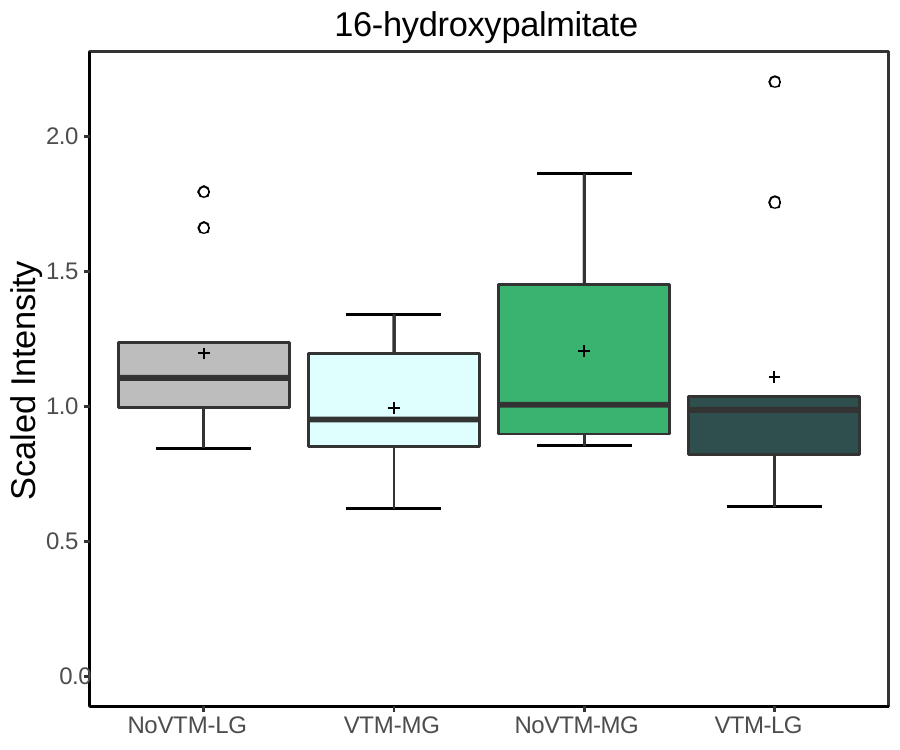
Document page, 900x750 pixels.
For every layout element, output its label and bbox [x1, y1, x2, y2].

text_box [1, 253, 82, 503]
text_box [83, 50, 891, 738]
slide_number [125, 713, 257, 750]
text_box [332, 0, 646, 44]
text_box [44, 523, 82, 555]
text_box [44, 118, 82, 150]
footer [57, 661, 95, 750]
